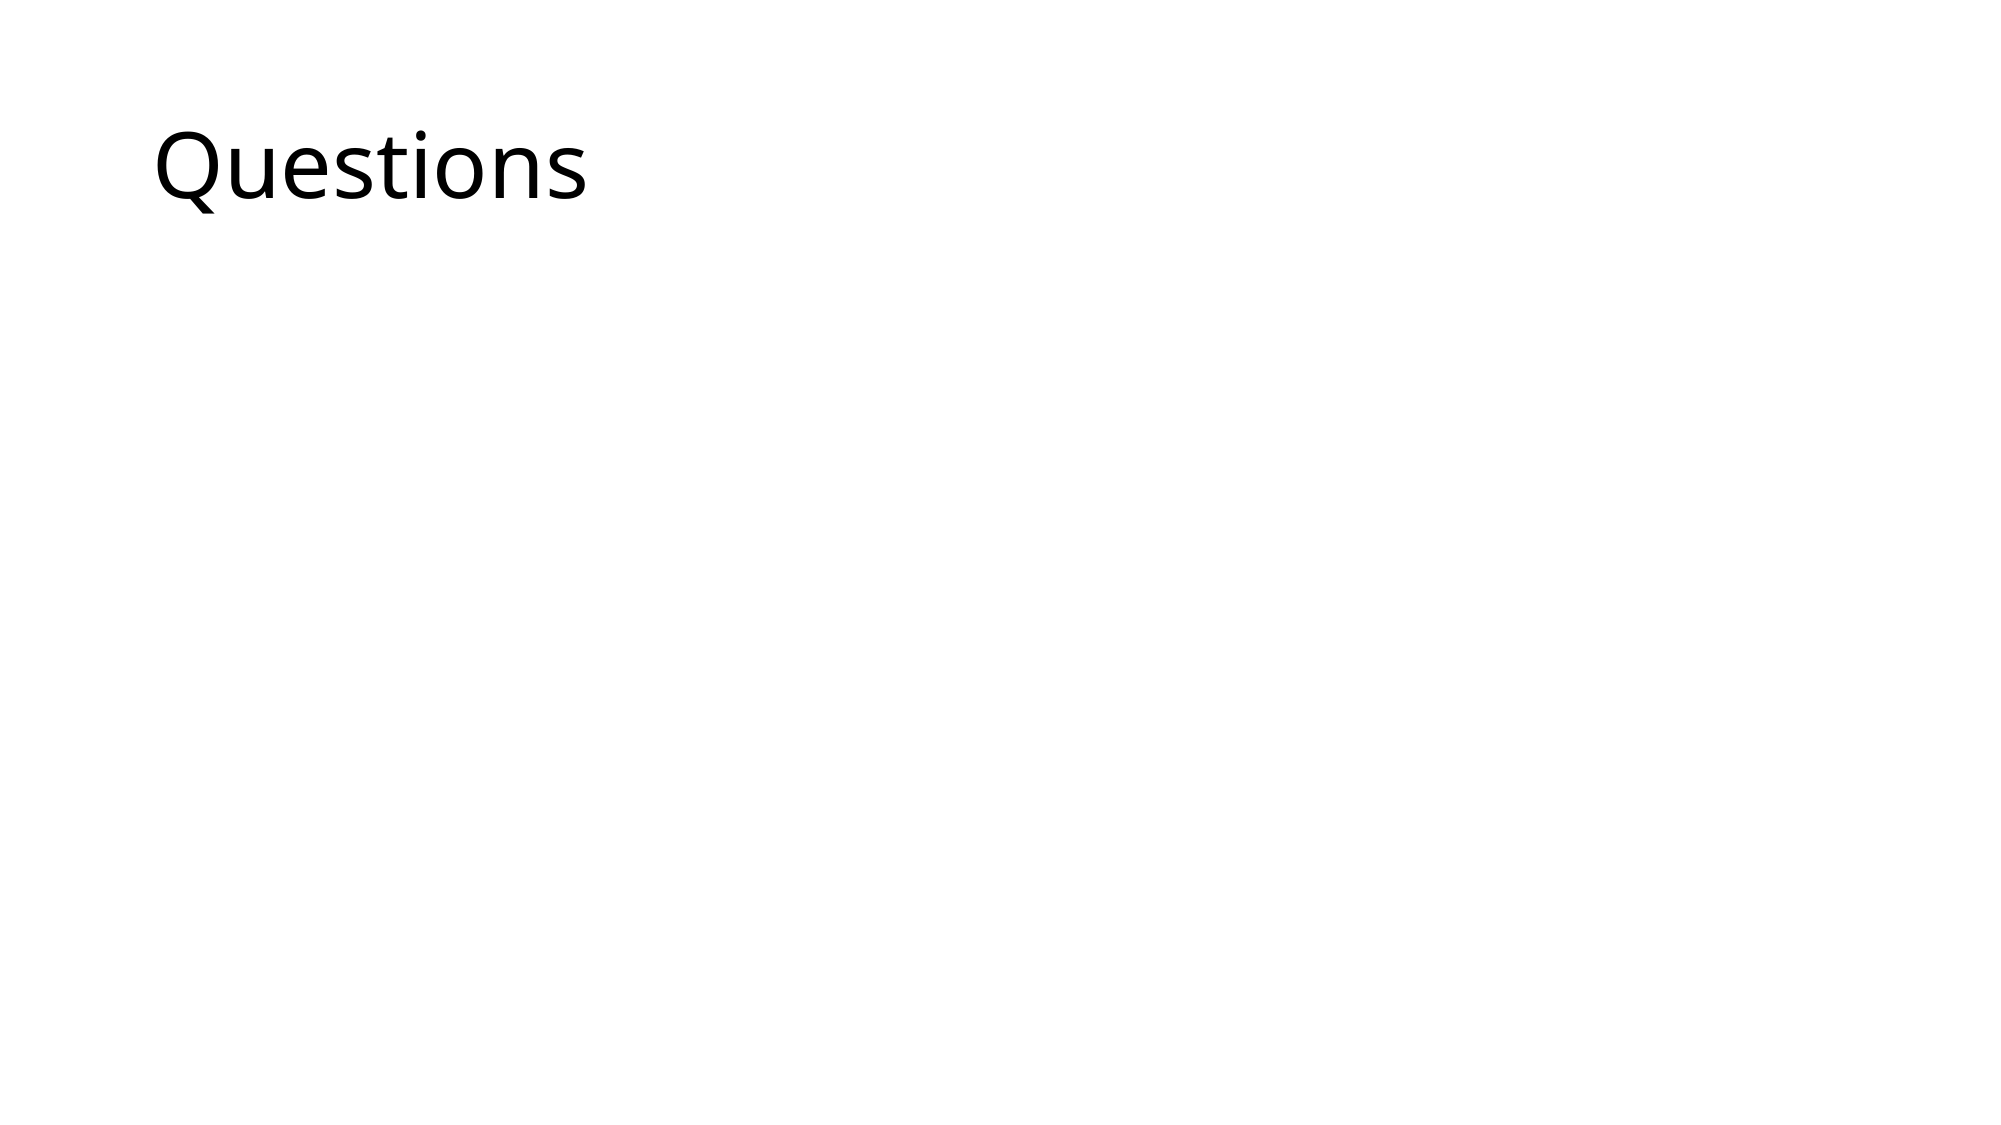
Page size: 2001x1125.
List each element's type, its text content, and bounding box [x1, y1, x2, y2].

title Questions [137, 59, 1863, 278]
